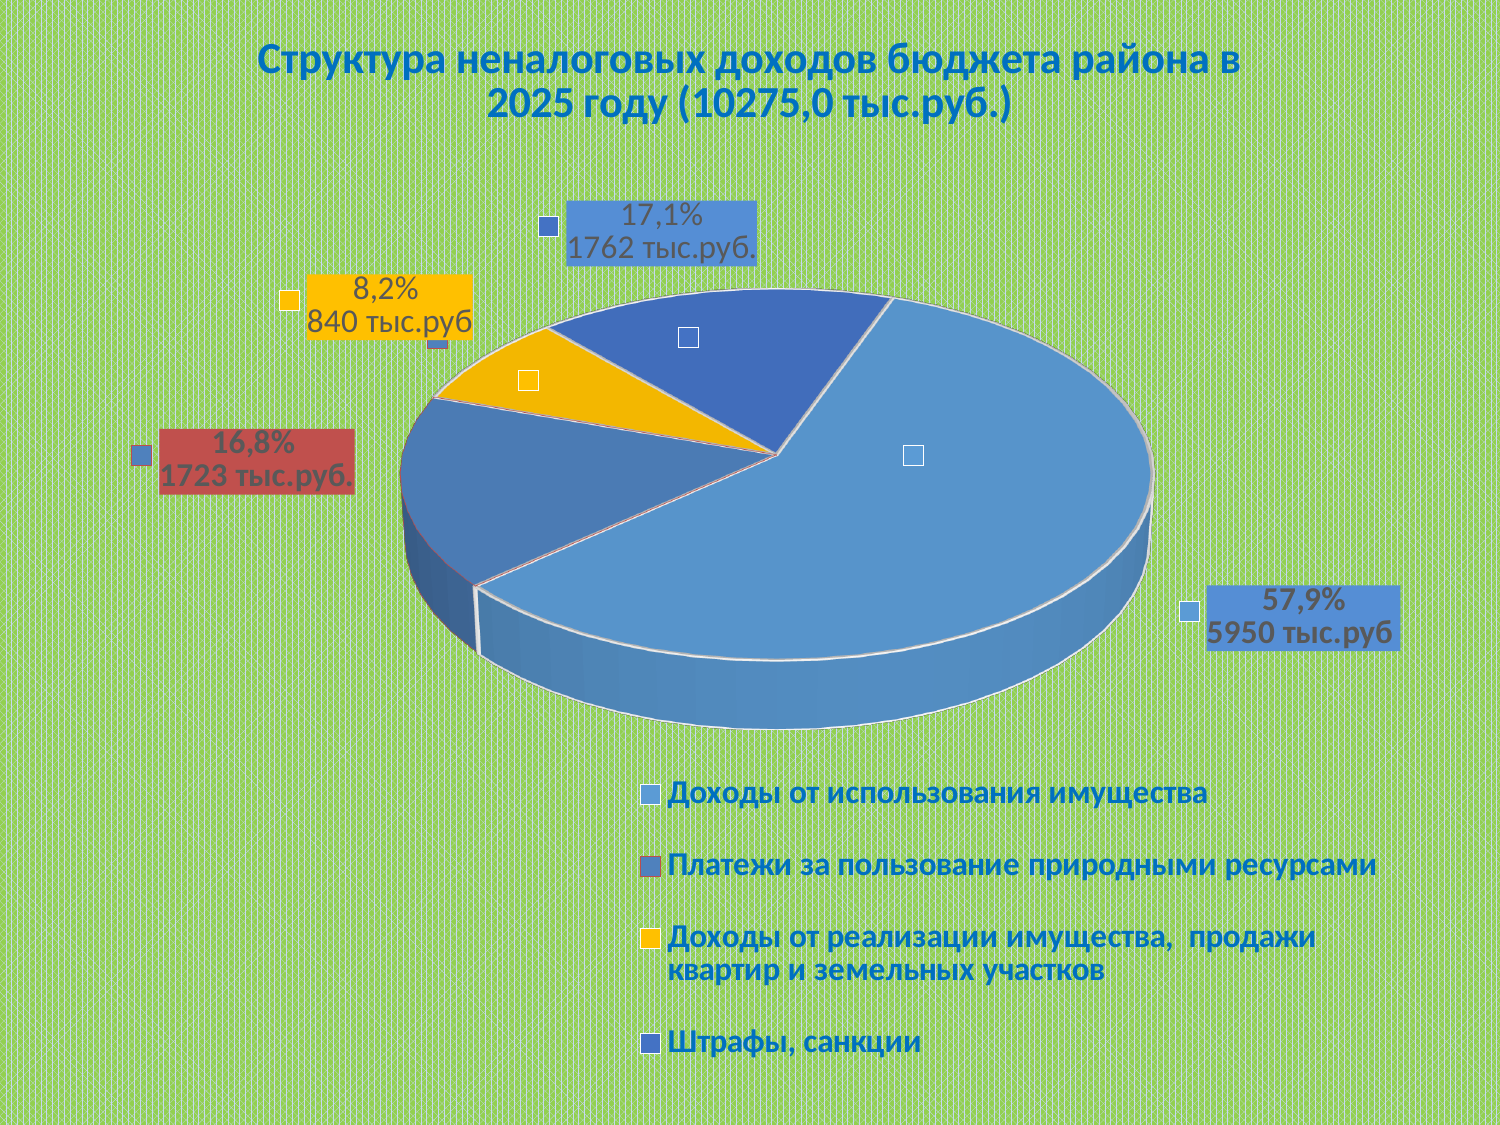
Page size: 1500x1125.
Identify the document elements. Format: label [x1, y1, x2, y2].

chart [88, 0, 1412, 1107]
